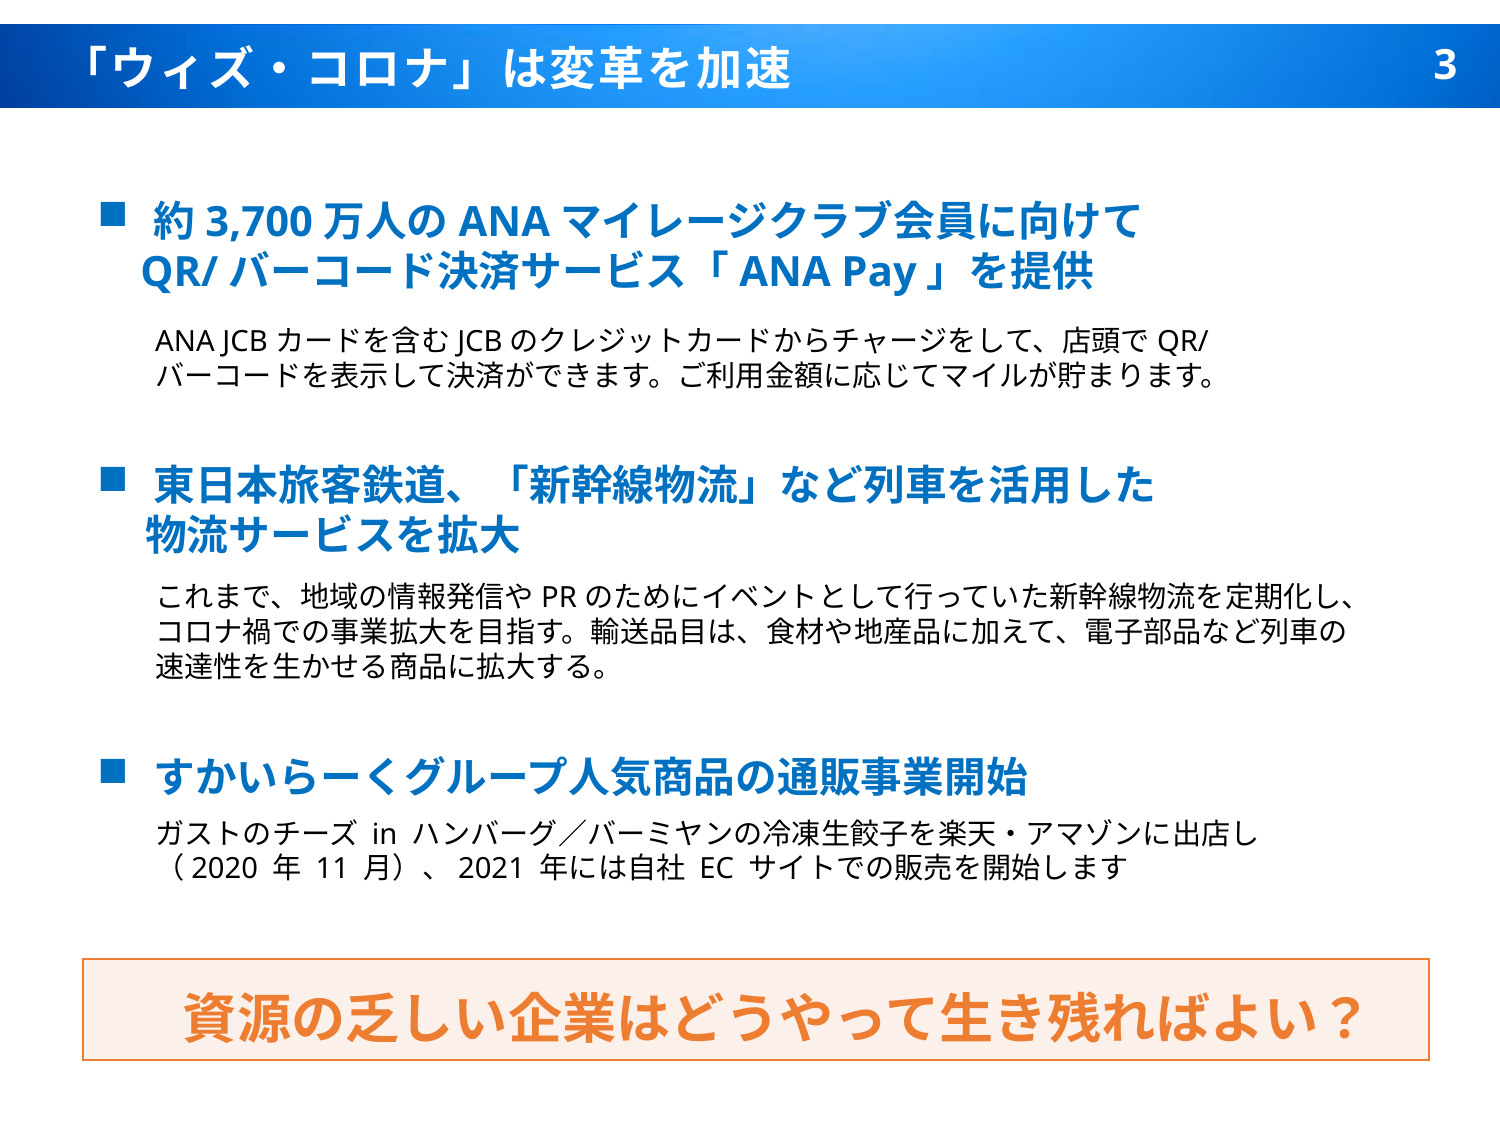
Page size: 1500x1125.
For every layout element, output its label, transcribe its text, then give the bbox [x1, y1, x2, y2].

picture [0, 24, 1500, 108]
text_box 約3,700万人のANAマイレージクラブ会員に向けて QR/バーコード決済サービス「ANA Pay」を提供 [82, 186, 1200, 302]
text_box ガストのチーズ in ハンバーグ／バーミヤンの冷凍生餃子を楽天・アマゾンに出店し（2020 年 11 月）、2021 年には自社 EC サイトでの販売を開始します [65, 807, 1295, 893]
text_box ANA JCBカードを含むJCBのクレジットカードからチャージをして、店頭でQR/バーコードを表示して決済ができます。ご利用金額に応じてマイルが貯まります。 [65, 315, 1263, 400]
text_box 資源の乏しい企業はどうやって生き残ればよい？ [104, 977, 1452, 1058]
text_box [82, 958, 1430, 1061]
text_box すかいらーくグループ人気商品の通販事業開始 [82, 743, 1452, 809]
text_box 東日本旅客鉄道、「新幹線物流」など列車を活用した 物流サービスを拡大 [82, 451, 1452, 567]
text_box これまで、地域の情報発信やPRのためにイベントとして行っていた新幹線物流を定期化し、コロナ禍での事業拡大を目指す。輸送品目は、食材や地産品に加えて、電子部品など列車の速達性を生かせる商品に拡大する。 [65, 570, 1390, 691]
text_box 「ウィズ・コロナ」は変革を加速 [46, 32, 1088, 103]
